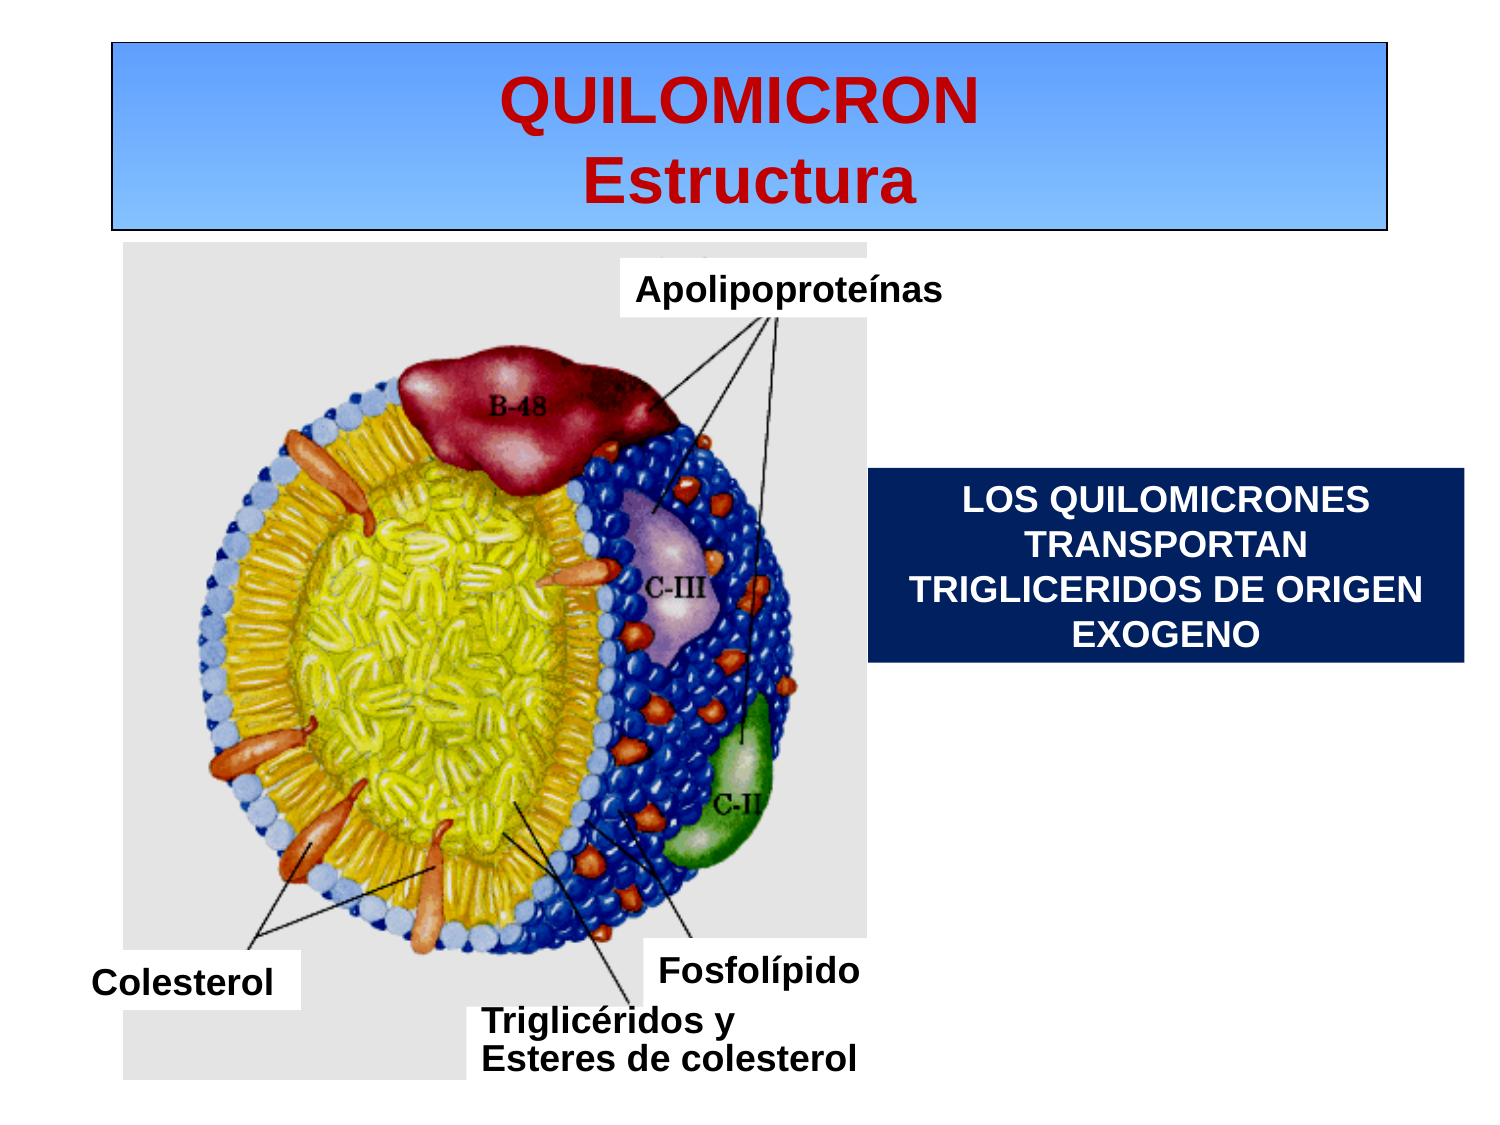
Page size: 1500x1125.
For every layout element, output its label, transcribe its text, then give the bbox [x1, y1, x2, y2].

text_box LOS QUILOMICRONES TRANSPORTAN TRIGLICERIDOS DE ORIGEN EXOGENO [966, 467, 1465, 663]
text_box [64, 242, 962, 1095]
title QUILOMICRON Estructura [111, 42, 1388, 231]
